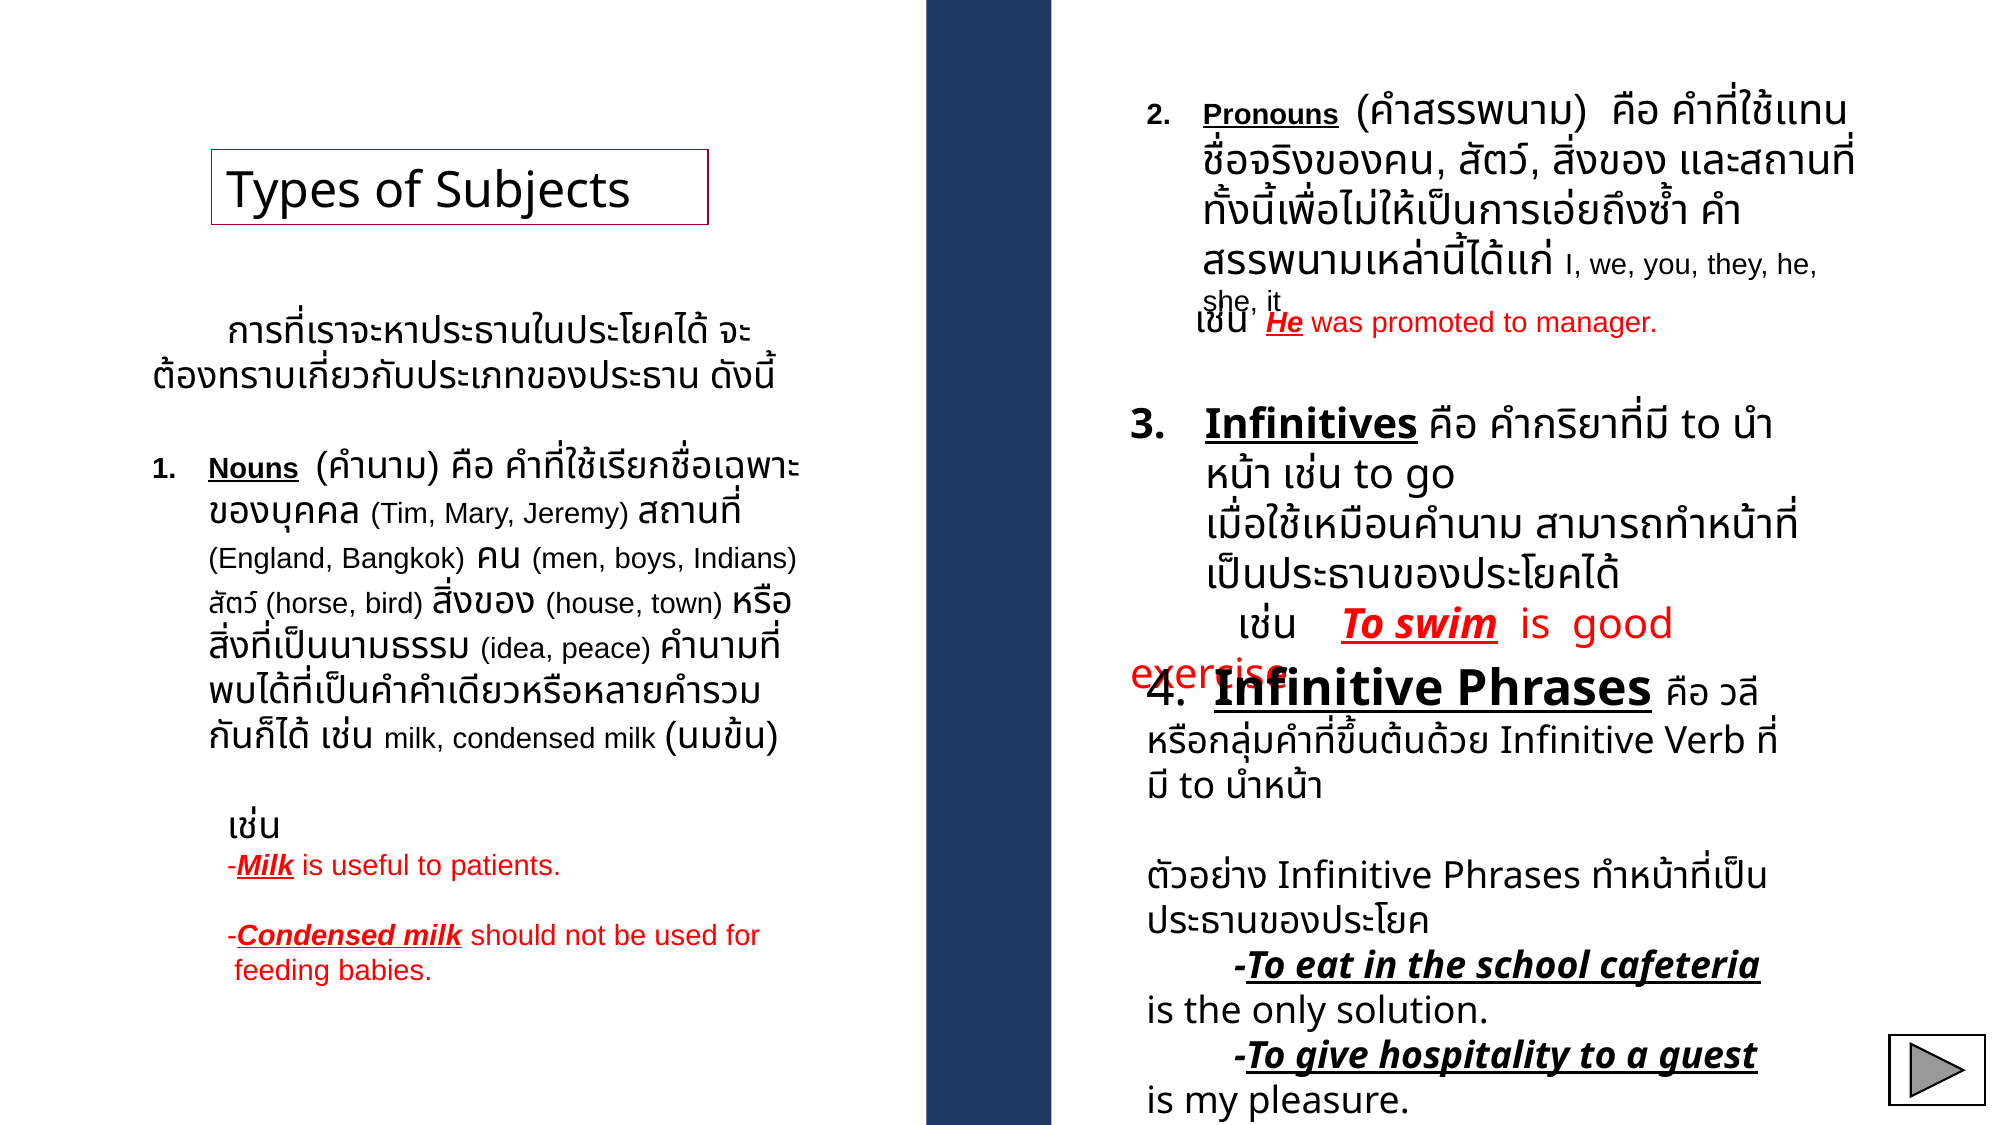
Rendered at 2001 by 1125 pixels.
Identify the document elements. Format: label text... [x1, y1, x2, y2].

text_box [925, 0, 1052, 1125]
text_box การที่เราจะหาประธานในประโยคได้ จะต้องทราบเกี่ยวกับประเภทของประธาน ดังนี้ Nouns (คำนาม) คือ คำที่ใช้เรียกชื่อเฉพาะของบุคคล (Tim, Mary, Jeremy) สถานที่ (England, Bangkok) คน (men, boys, Indians) สัตว์ (horse, bird) สิ่งของ (house, town) หรือสิ่งที่เป็นนามธรรม (idea, peace) คำนามที่พบได้ที่เป็นคำคำเดียวหรือหลายคำรวมกันก็ได้ เช่น milk, condensed milk (นมข้น) เช่น -Milk is useful to patients. -Condensed milk should not be used for feeding babies. [137, 298, 817, 994]
text_box 4. Infinitive Phrases คือ วลีหรือกลุ่มคำที่ขึ้นต้นด้วย Infinitive Verb ที่มี to นำหน้า ตัวอย่าง Infinitive Phrases ทำหน้าที่เป็นประธานของประโยค -To eat in the school cafeteria is the only solution. -To give hospitality to a guest is my pleasure. [1131, 648, 1796, 1125]
text_box [1888, 1034, 1986, 1106]
text_box Pronouns (คำสรรพนาม) คือ คำที่ใช้แทนชื่อจริงของคน, สัตว์, สิ่งของ และสถานที่ ทั้งนี้เพื่อไม่ให้เป็นการเอ่ยถึงซ้ำ คำสรรพนามเหล่านี้ได้แก่ I, we, you, they, he, she, it [1131, 74, 1890, 375]
text_box เช่น He was promoted to manager. [1179, 287, 1938, 348]
text_box Types of Subjects [211, 149, 708, 225]
text_box Infinitives คือ คำกริยาที่มี to นำหน้า เช่น to go เมื่อใช้เหมือนคำนาม สามารถทำหน้าที่เป็นประธานของประโยคได้ เช่น To swim is good exercise. [1115, 388, 1826, 704]
